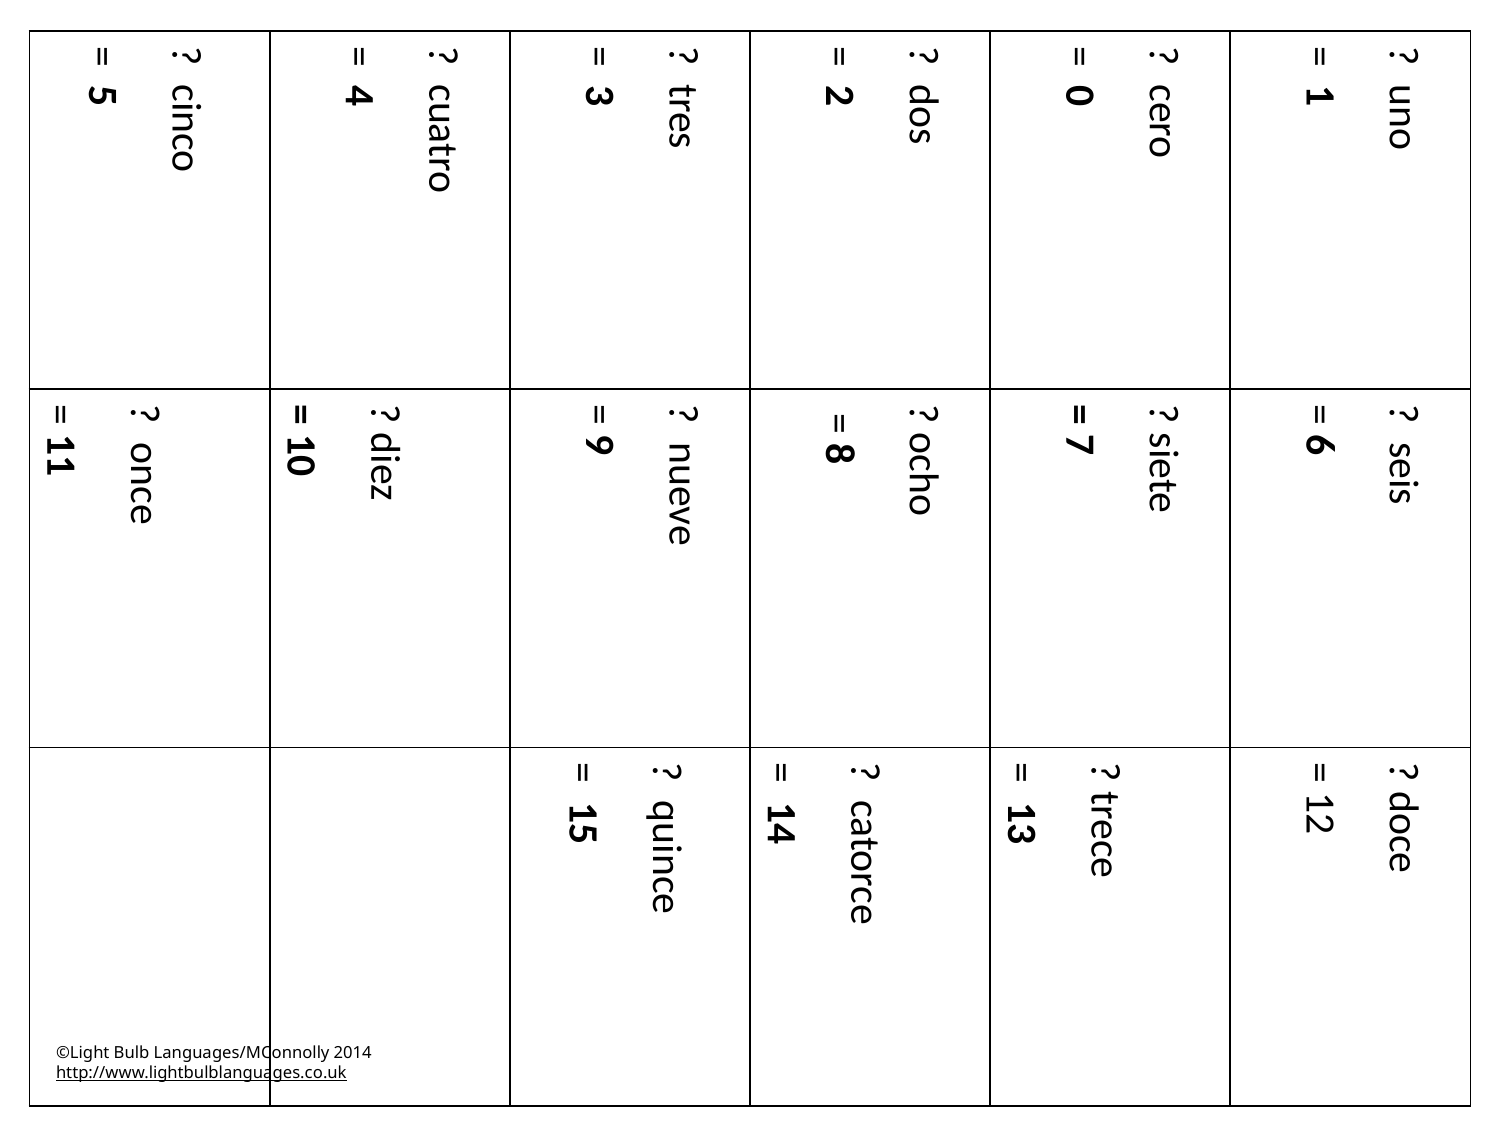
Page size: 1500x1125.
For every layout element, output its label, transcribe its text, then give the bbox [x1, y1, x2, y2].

table_cell ? ocho = 8 [751, 390, 989, 747]
table_header ? dos = 2 [751, 32, 989, 388]
table_cell ? seis = 6 [1231, 390, 1470, 747]
table_header ? cuatro = 4 [271, 32, 509, 388]
table_cell ? quince = 15 [511, 748, 749, 1105]
text_box ©Light Bulb Languages/MConnolly 2014 http://www.lightbulblanguages.co.uk [41, 1035, 502, 1093]
table_header ? tres = 3 [511, 32, 749, 388]
table_header ? cero = 0 [991, 32, 1229, 388]
table_cell [271, 748, 509, 1105]
table_header ? cinco = 5 [30, 32, 269, 388]
table_cell [30, 748, 269, 1105]
table_cell ? siete = 7 [991, 390, 1229, 747]
table_header ? uno = 1 [1231, 32, 1470, 388]
table_cell ? doce = 12 [1231, 748, 1470, 1105]
table_cell ? nueve = 9 [511, 390, 749, 747]
table_cell ? diez = 10 [271, 390, 509, 747]
table_cell ? catorce = 14 [751, 748, 989, 1105]
table_cell ? trece = 13 [991, 748, 1229, 1105]
table_cell ? once = 11 [30, 390, 269, 747]
